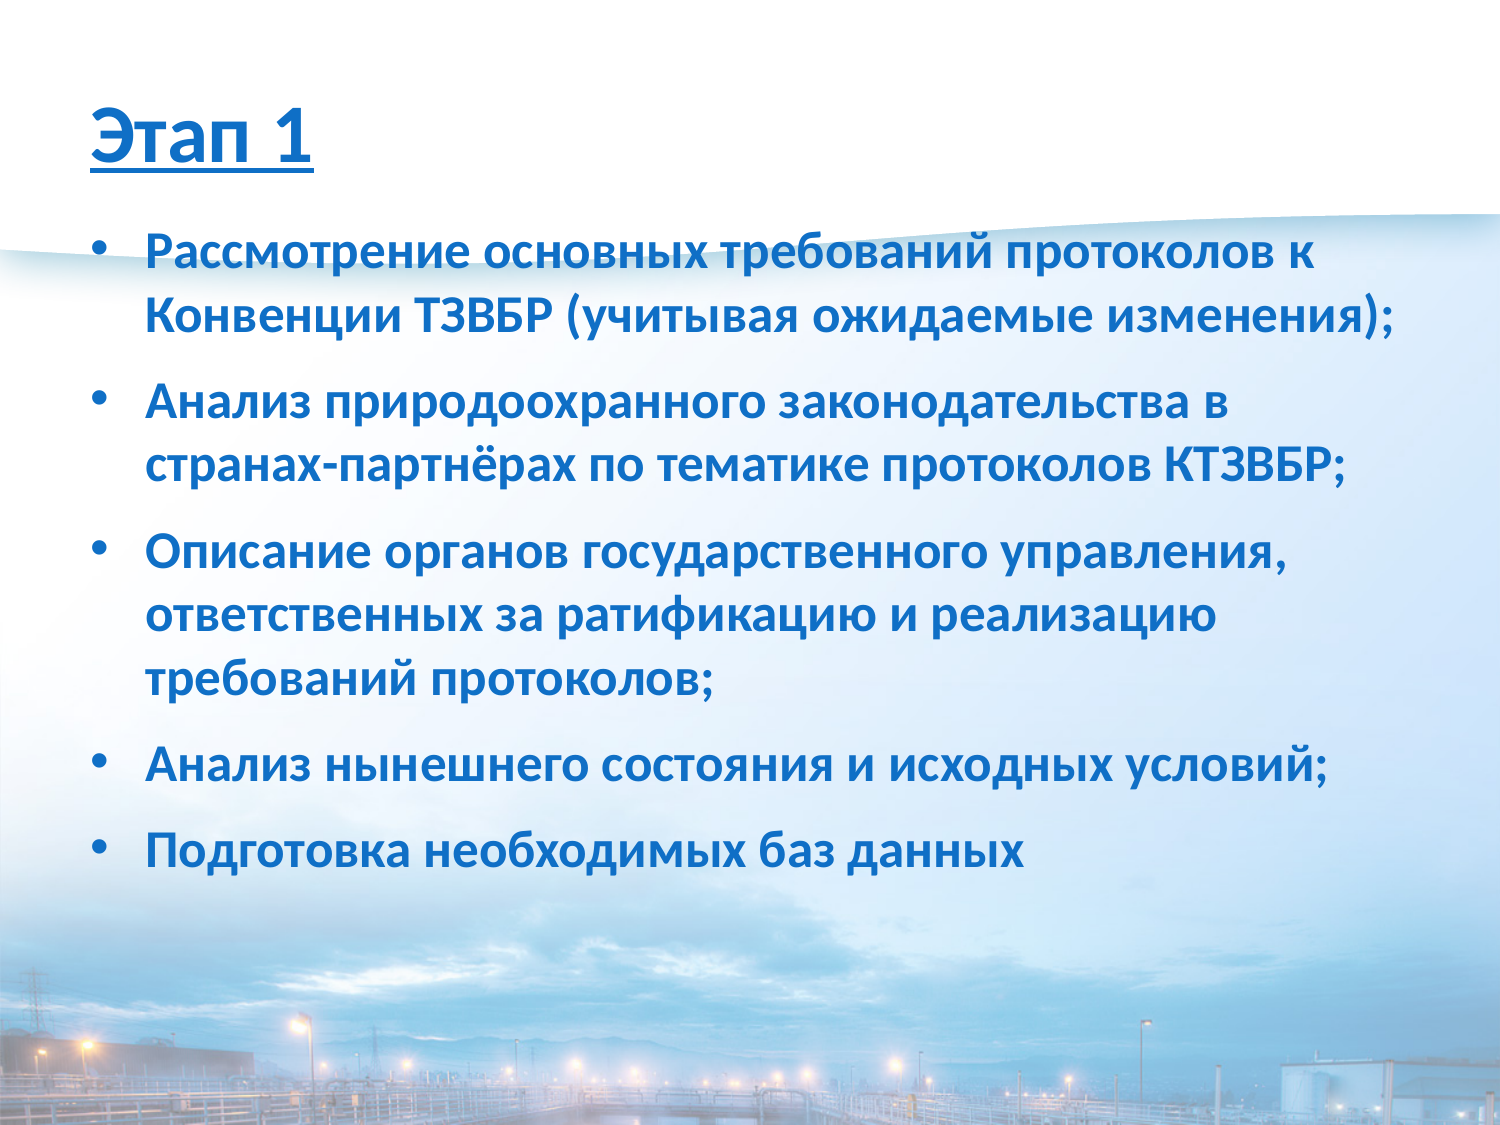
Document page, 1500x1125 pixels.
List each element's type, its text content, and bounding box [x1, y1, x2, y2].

title Этап 1 [75, 45, 1483, 233]
list Рассмотрение основных требований протоколов к Конвенции ТЗВБР (учитывая ожидаемые изменения); Анализ природоохранного законодательства в странах-партнёрах по тематике протоколов КТЗВБР; Описание органов государственного управления, ответственных за ратификацию и реализацию требований протоколов; Анализ нынешнего состояния и исходных условий; Подготовка необходимых баз данных [75, 208, 1425, 988]
picture [0, 215, 1500, 1125]
